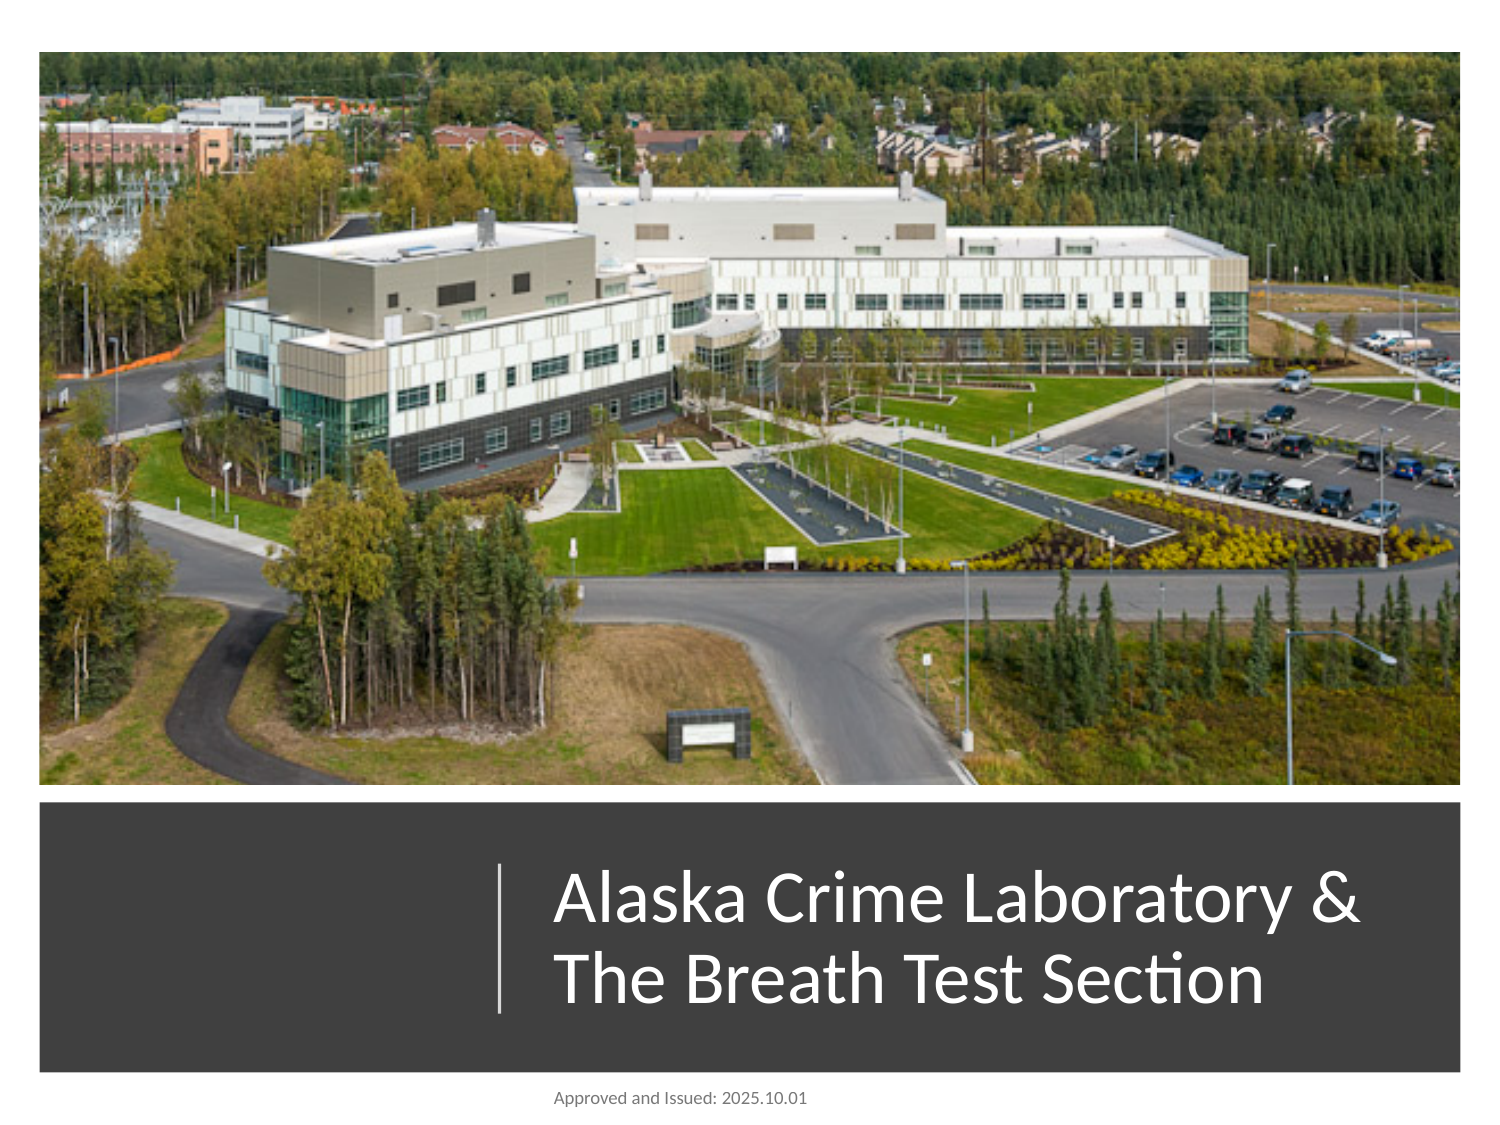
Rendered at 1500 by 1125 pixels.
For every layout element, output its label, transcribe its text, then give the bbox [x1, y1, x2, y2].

footer Approved and Issued: 2025.10.01 [538, 1075, 1161, 1121]
picture [39, 52, 1461, 785]
text_box [37, 800, 1462, 1074]
title Alaska Crime Laboratory & The Breath Test Section [538, 835, 1397, 1043]
